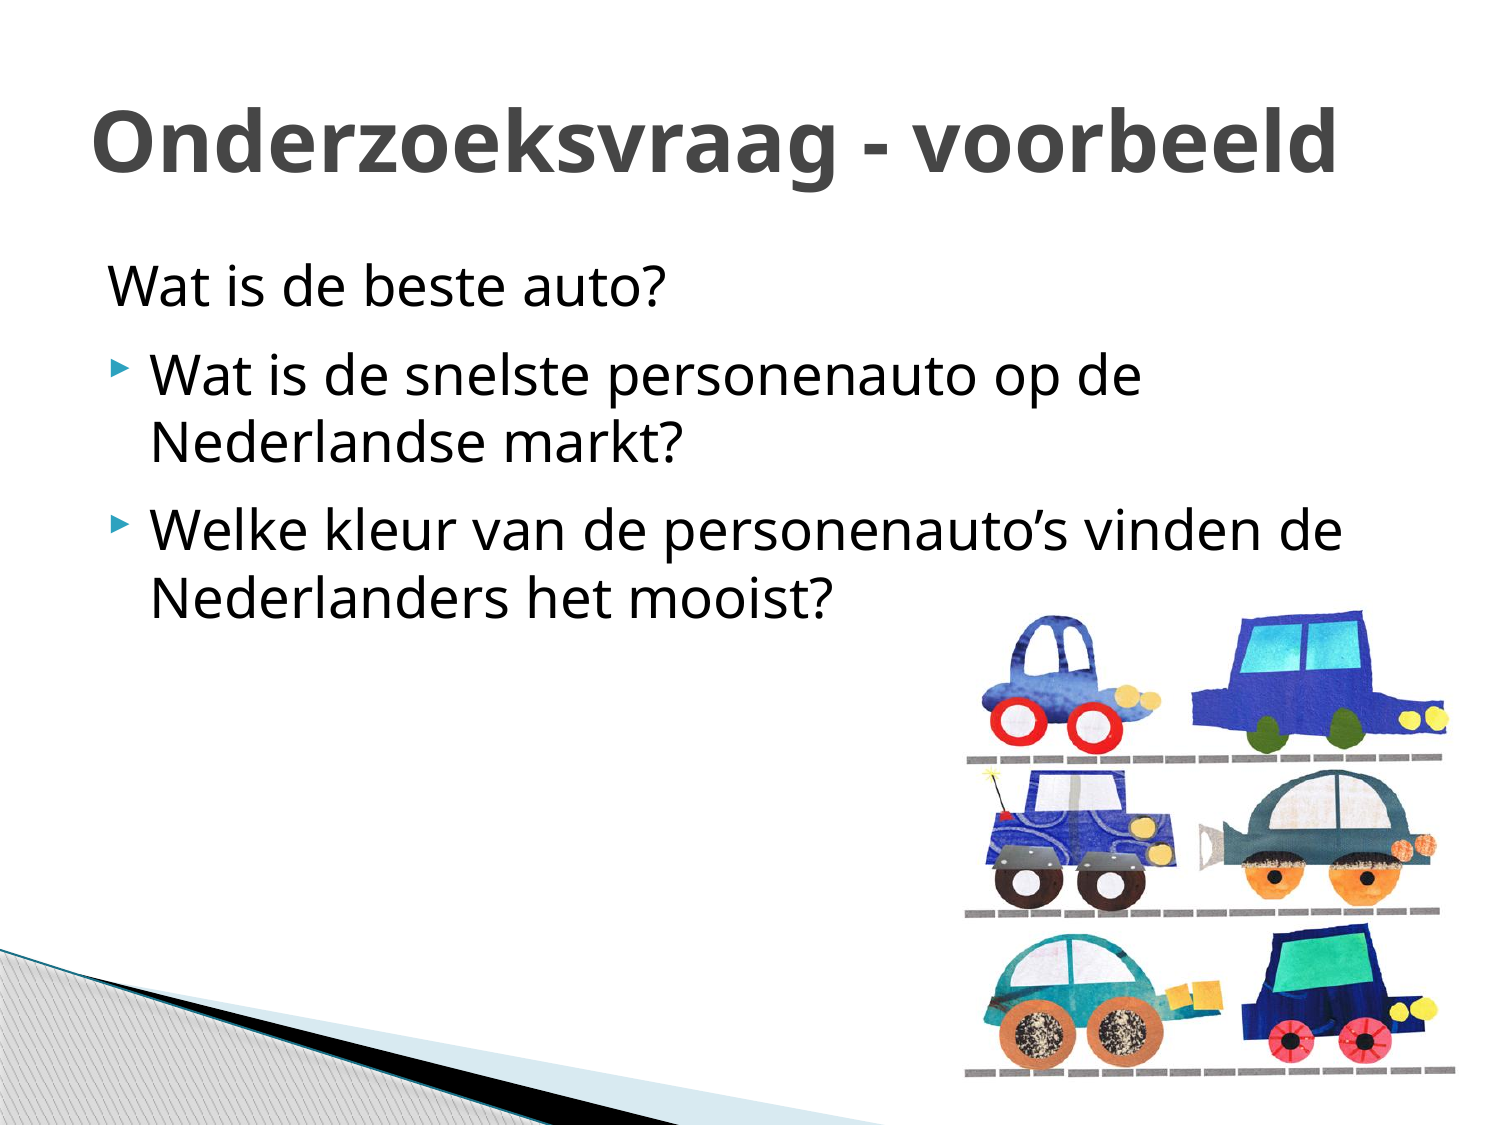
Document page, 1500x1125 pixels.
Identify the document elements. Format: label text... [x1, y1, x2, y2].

picture [962, 585, 1459, 1083]
title Onderzoeksvraag - voorbeeld [75, 45, 1425, 233]
list Wat is de beste auto? Wat is de snelste personenauto op de Nederlandse markt? Welke kleur van de personenauto’s vinden de Nederlanders het mooist? [75, 243, 1425, 986]
